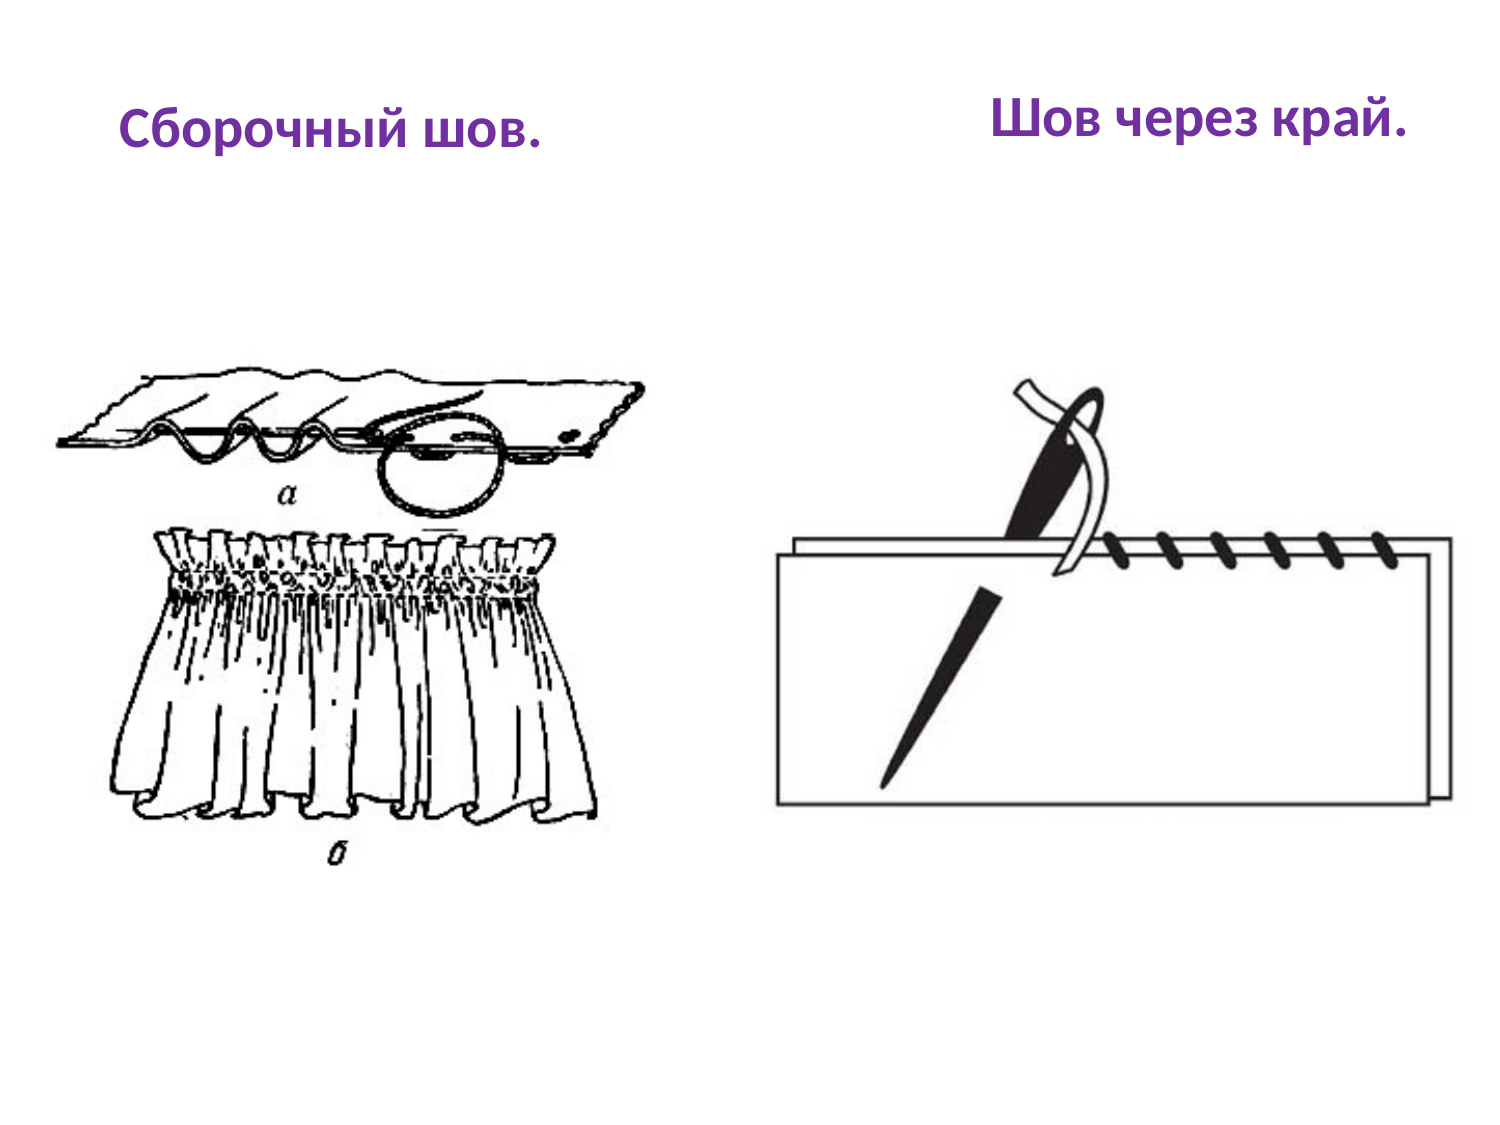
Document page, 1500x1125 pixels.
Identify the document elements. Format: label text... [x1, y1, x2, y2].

text_box Сборочный шов. [96, 82, 558, 167]
text_box Шов через край. [975, 70, 1424, 156]
picture [749, 363, 1473, 821]
picture [46, 351, 656, 868]
